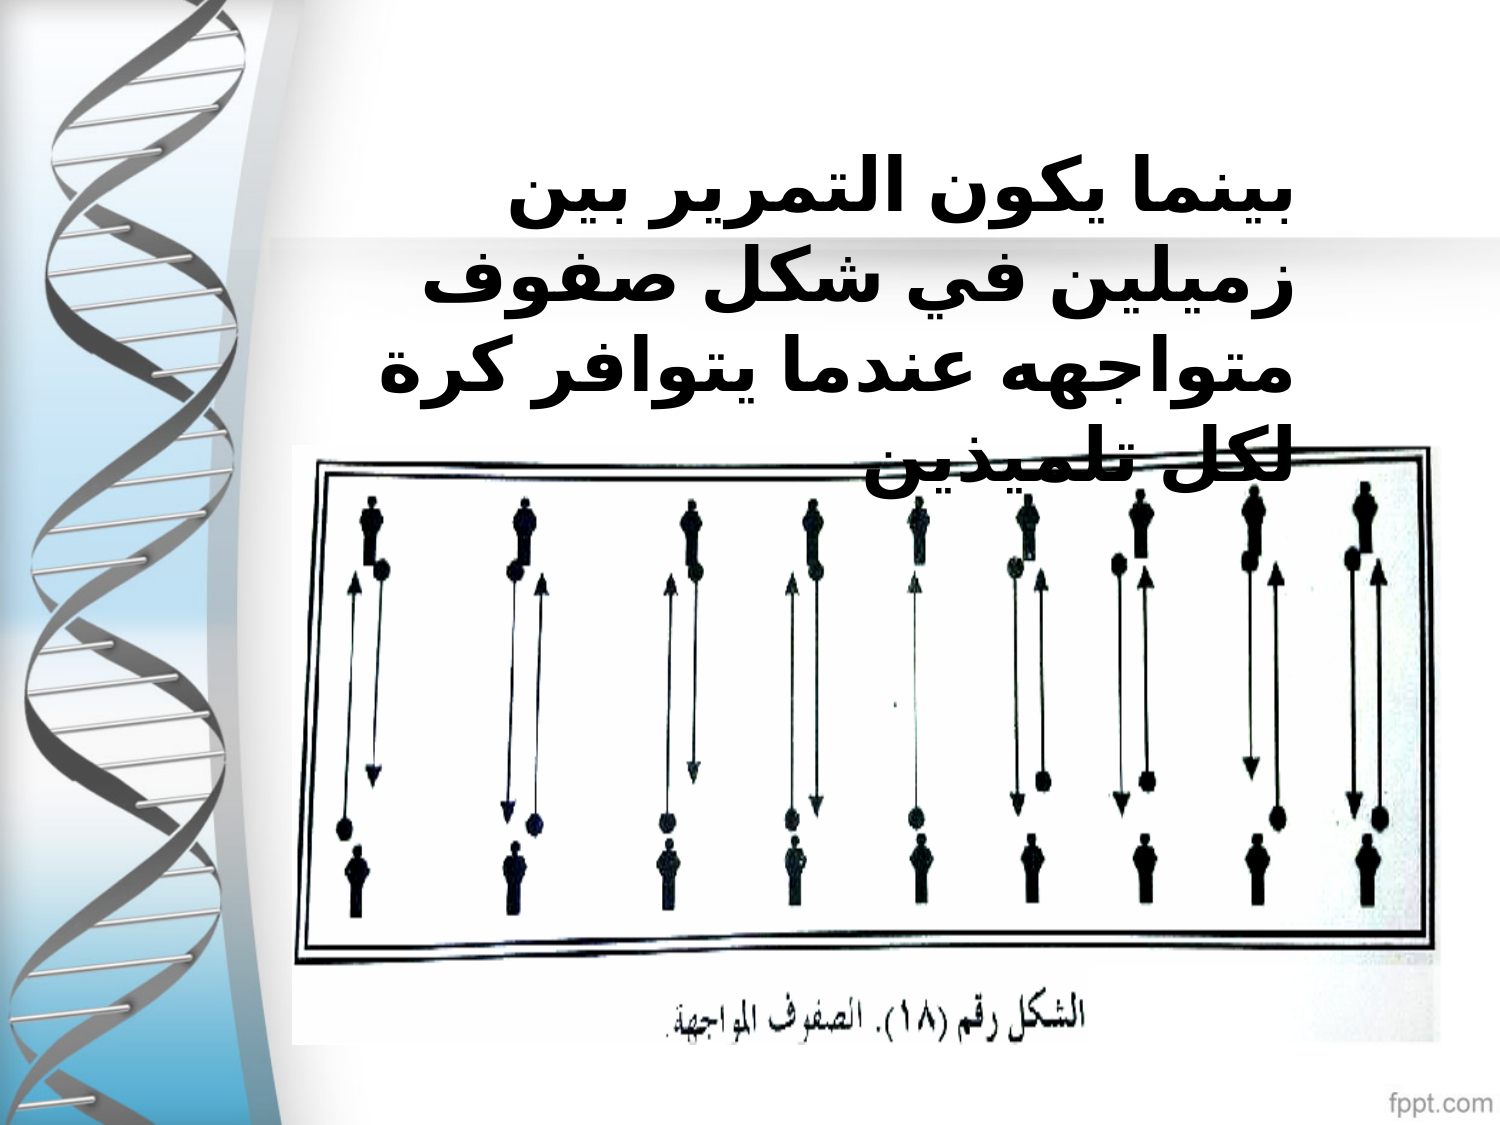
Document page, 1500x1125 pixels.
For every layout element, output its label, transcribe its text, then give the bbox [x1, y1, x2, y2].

text_box بينما يكون التمرير بين زميلين في شكل صفوف متواجهه عندما يتوافر كرة لكل تلميذين [328, 128, 1313, 443]
picture [292, 445, 1442, 1046]
